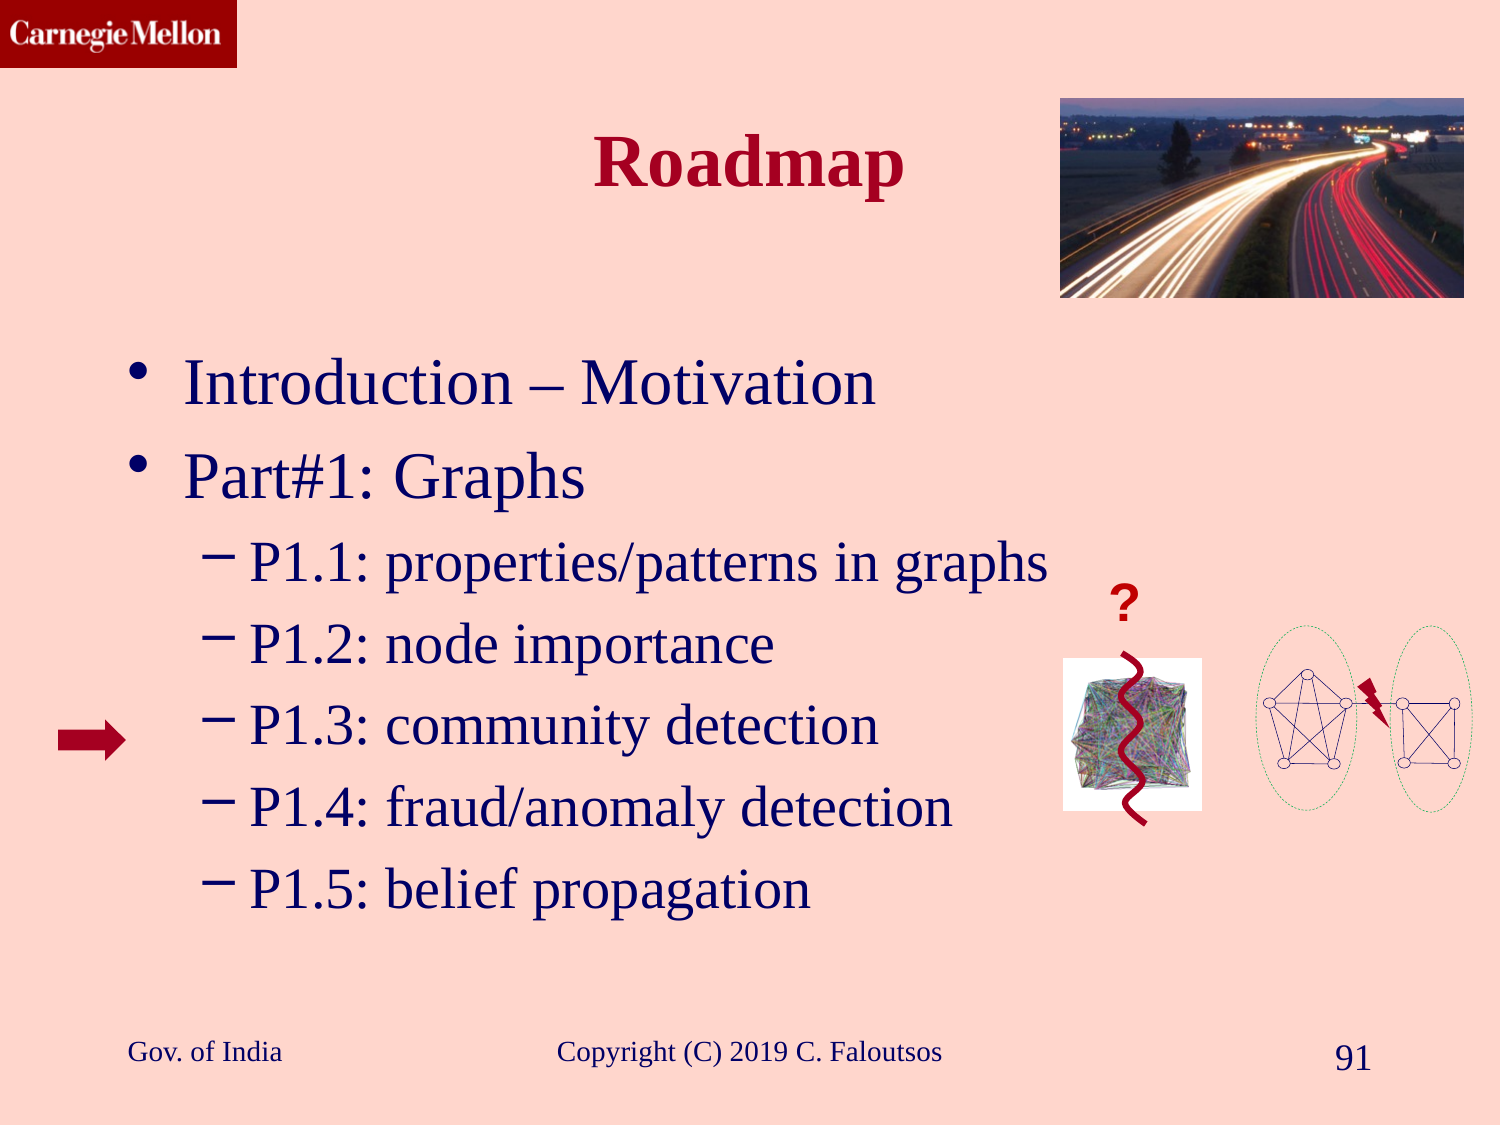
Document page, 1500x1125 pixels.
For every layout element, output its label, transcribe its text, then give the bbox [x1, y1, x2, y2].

list Introduction – Motivation Part#1: Graphs P1.1: properties/patterns in graphs P1.2: node importance P1.3: community detection P1.4: fraud/anomaly detection P1.5: belief propagation [112, 237, 1388, 1001]
text_box [1399, 773, 1465, 813]
text_box [1268, 778, 1345, 811]
picture [1063, 658, 1202, 811]
picture [1060, 98, 1464, 299]
picture [0, 0, 237, 68]
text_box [1263, 669, 1461, 770]
slide_number 91 [1074, 1024, 1388, 1101]
text_box [1264, 625, 1349, 667]
text_box [58, 719, 126, 761]
slide_number Gov. of India [112, 1024, 426, 1101]
text_box [1397, 625, 1473, 772]
text_box ? [1094, 559, 1158, 640]
text_box [1137, 818, 1146, 824]
title Roadmap [112, 99, 1058, 213]
footer Copyright (C) 2019 C. Faloutsos [512, 1024, 988, 1101]
